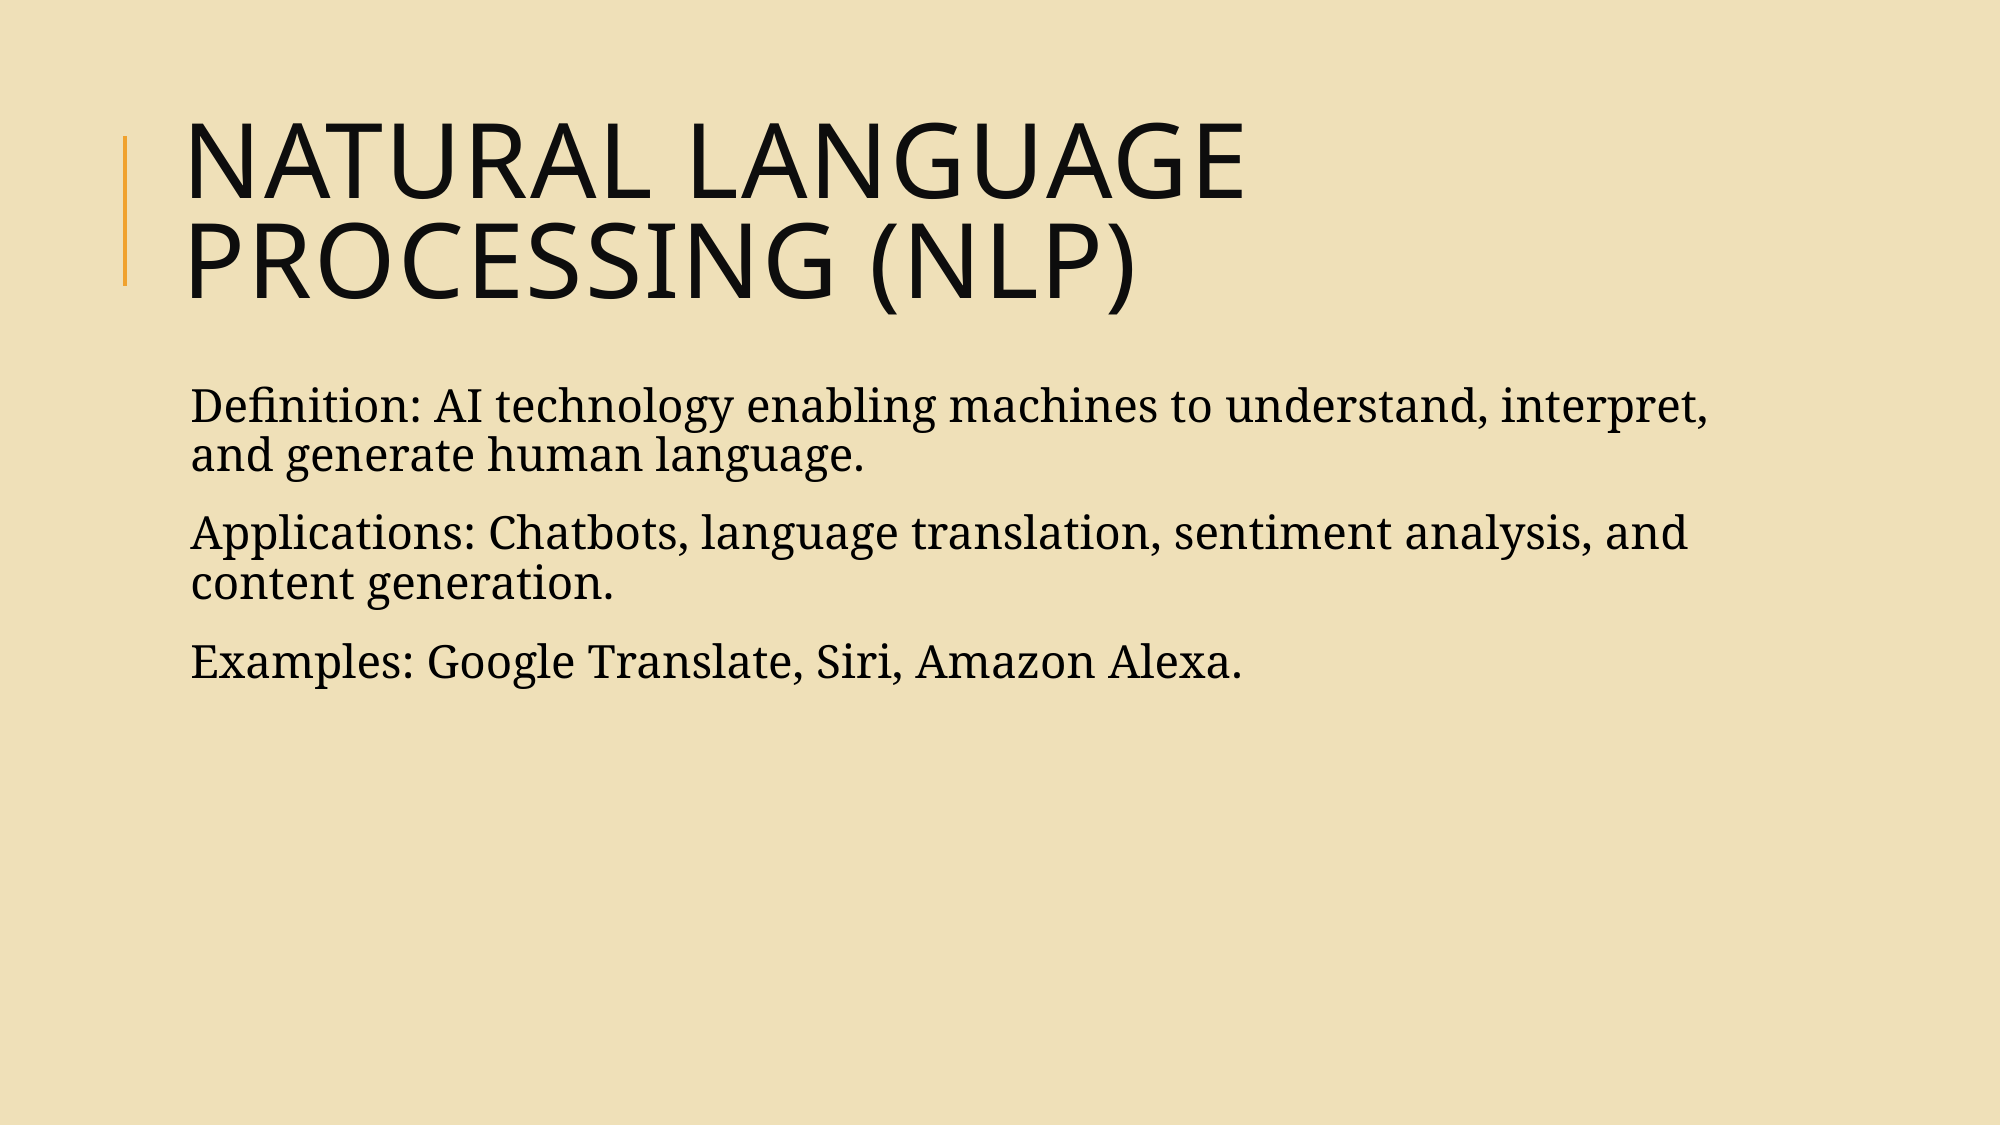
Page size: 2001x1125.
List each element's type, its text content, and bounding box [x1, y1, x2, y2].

title Natural Language Processing (NLP) [168, 96, 1763, 342]
list Definition: AI technology enabling machines to understand, interpret, and generate human language. Applications: Chatbots, language translation, sentiment analysis, and content generation. Examples: Google Translate, Siri, Amazon Alexa. [168, 375, 1763, 1035]
